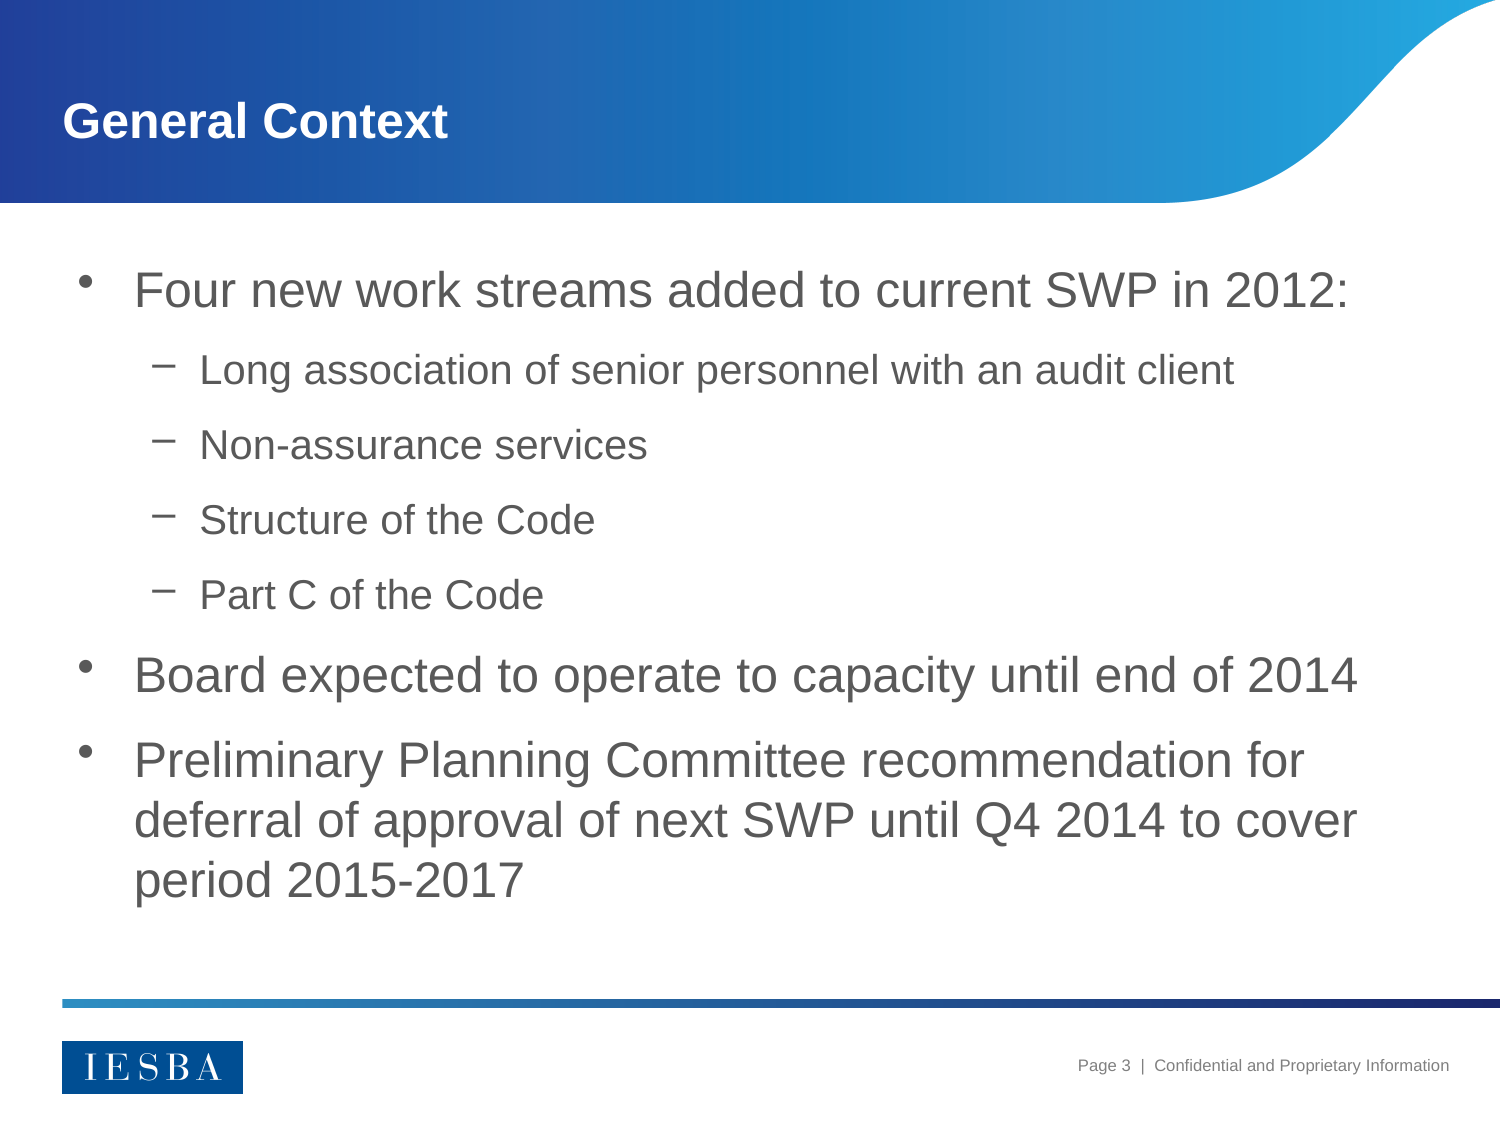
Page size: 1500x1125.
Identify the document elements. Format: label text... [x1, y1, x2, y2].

picture [62, 1041, 243, 1094]
list Four new work streams added to current SWP in 2012: Long association of senior personnel with an audit client Non-assurance services Structure of the Code Part C of the Code Board expected to operate to capacity until end of 2014 Preliminary Planning Committee recommendation for deferral of approval of next SWP until Q4 2014 to cover period 2015-2017 [62, 249, 1475, 988]
picture [0, 0, 1497, 203]
title General Context [62, 75, 1300, 163]
